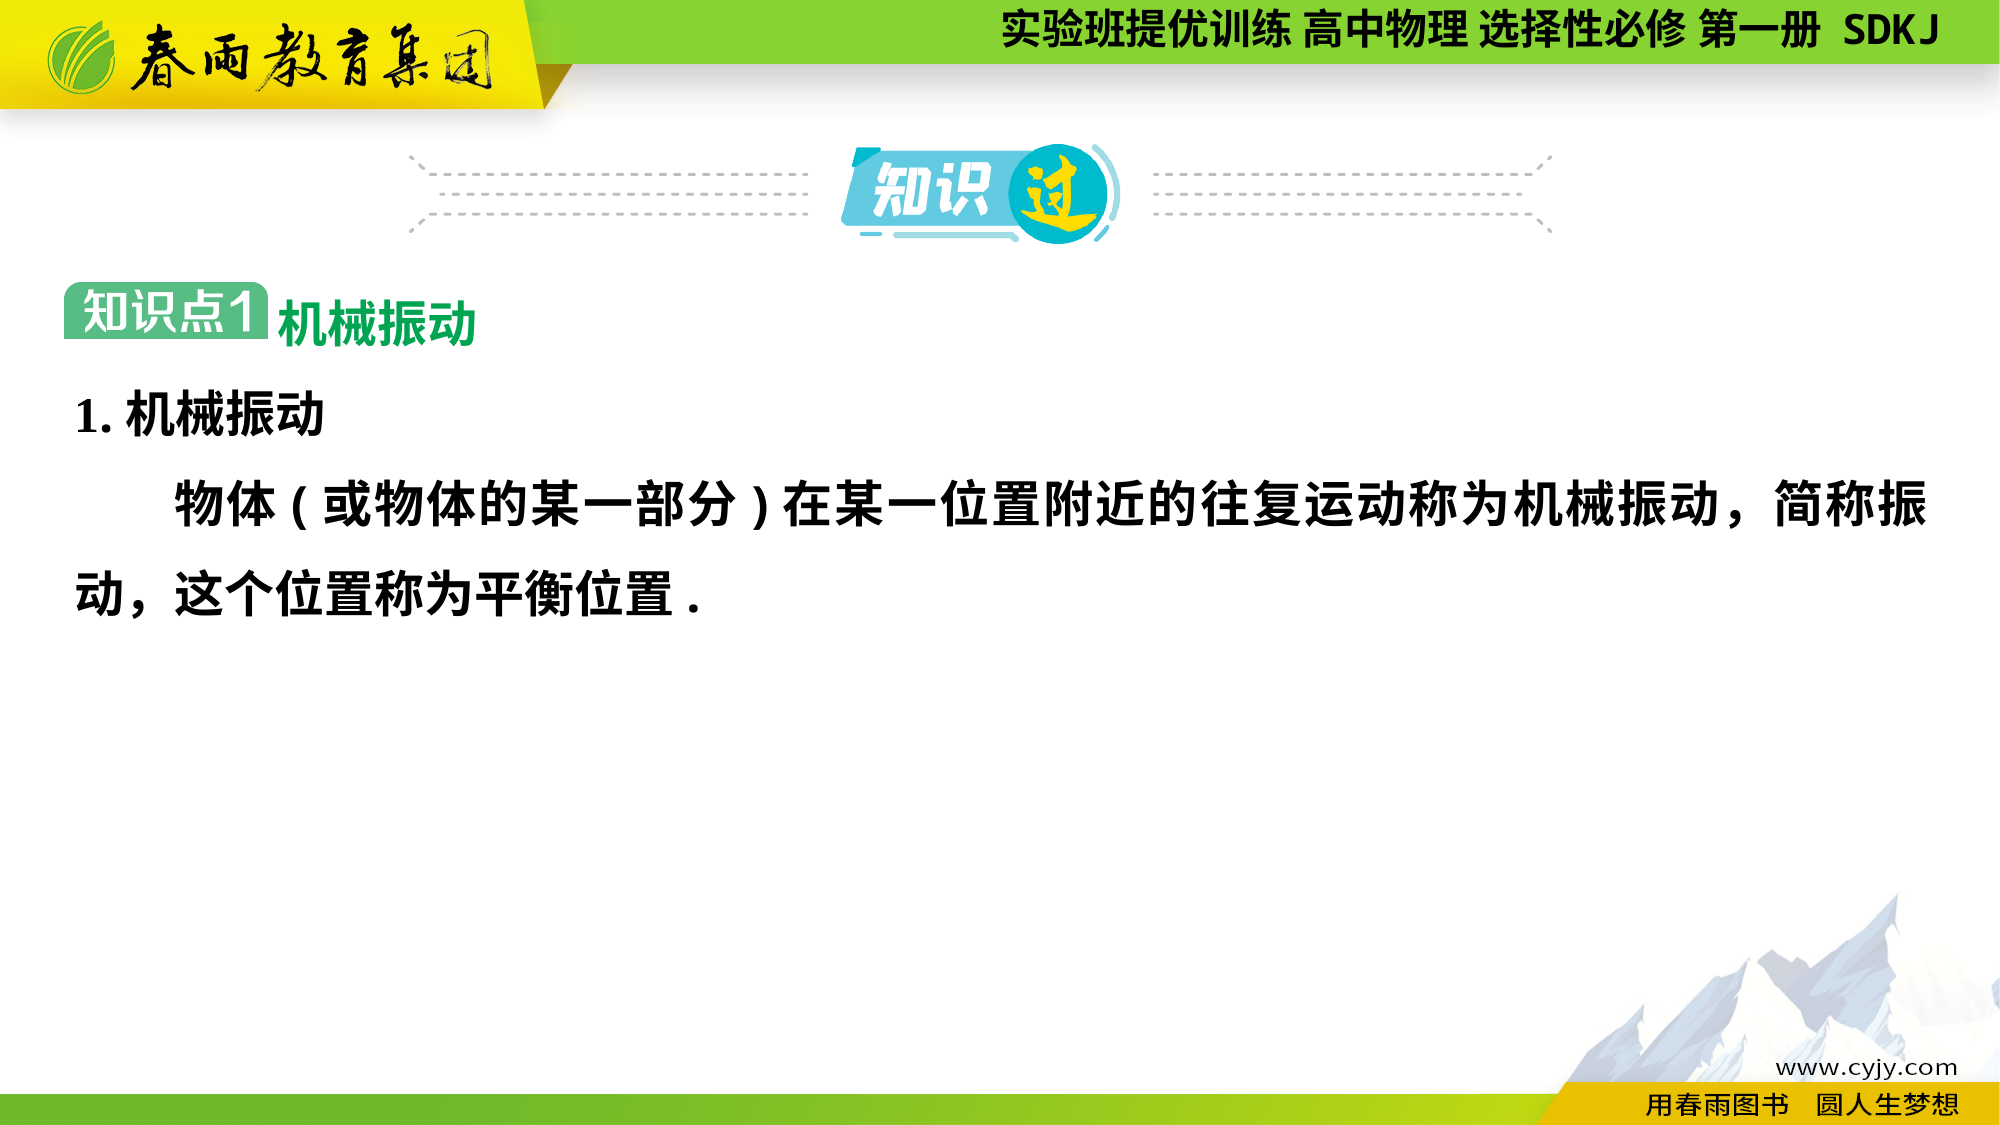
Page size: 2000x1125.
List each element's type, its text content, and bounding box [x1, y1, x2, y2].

picture [0, 0, 2000, 1125]
list 机械振动 1.机械振动 物体(或物体的某一部分)在某一位置附近的往复运动称为机械振动，简称振动，这个位置称为平衡位置. [59, 255, 1944, 634]
